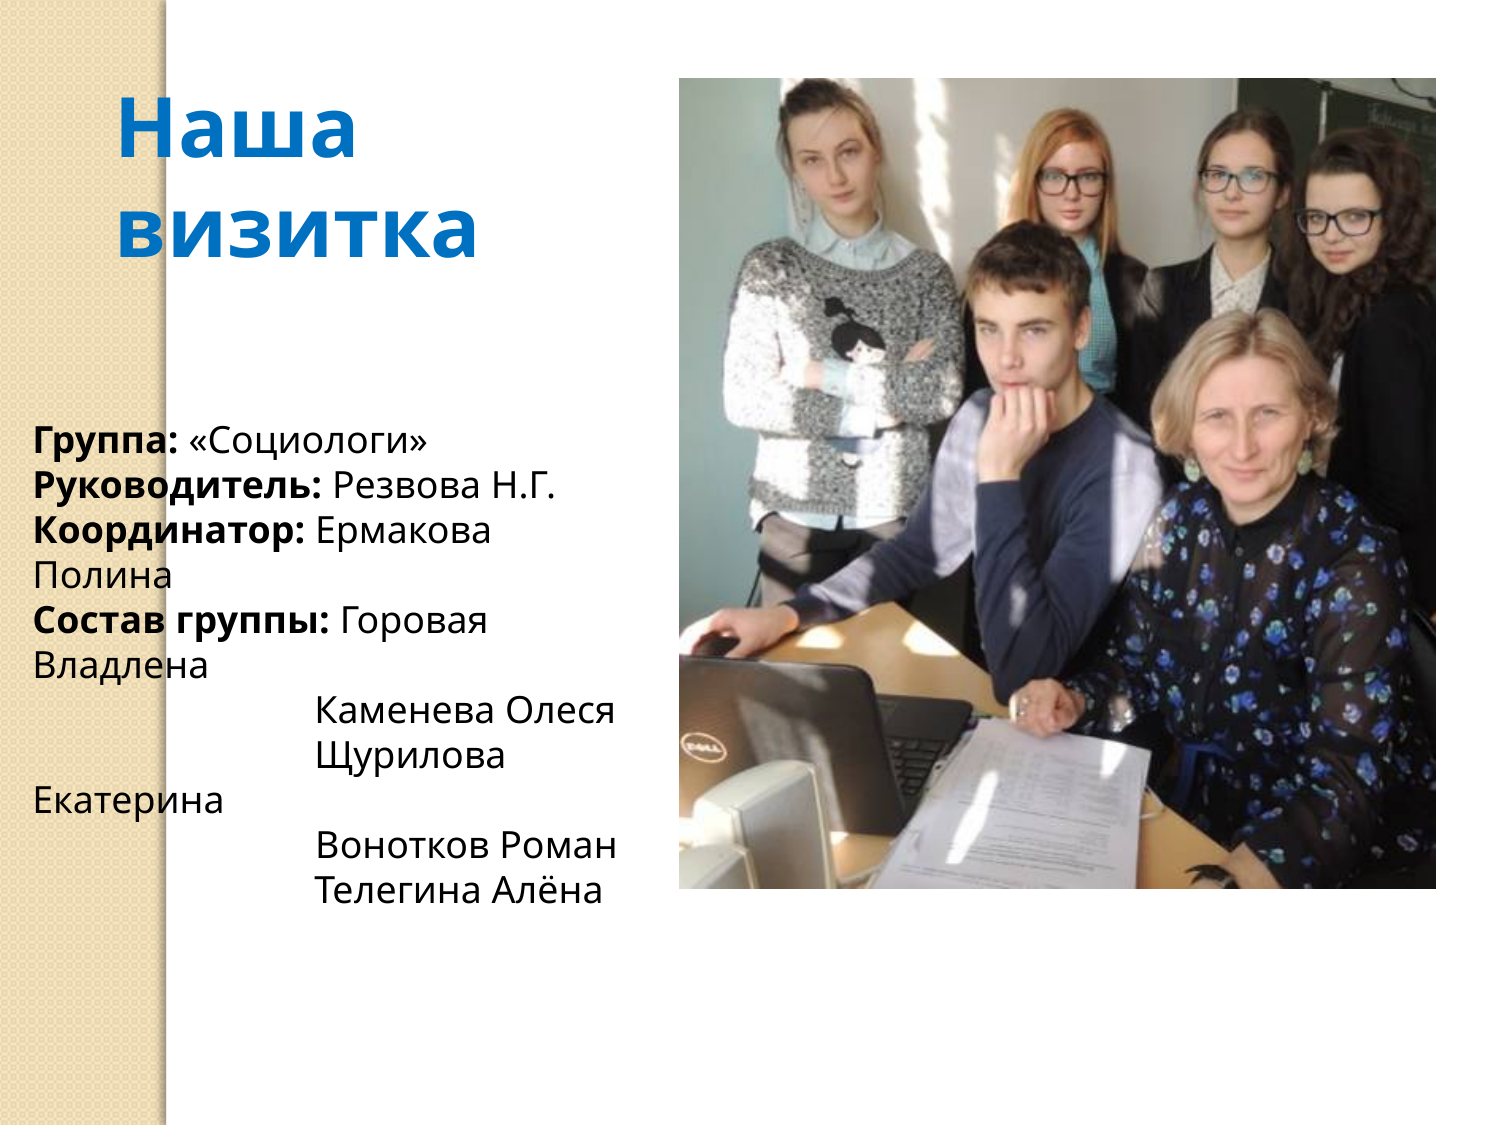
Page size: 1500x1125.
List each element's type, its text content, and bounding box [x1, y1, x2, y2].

picture [678, 77, 1436, 890]
text_box Наша визитка [100, 66, 632, 281]
text_box Группа: «Социологи» Руководитель: Резвова Н.Г. Координатор: Ермакова Полина Состав группы: Горовая Владлена Каменева Олеся Щурилова Екатерина Вонотков Роман Телегина Алёна [17, 408, 644, 919]
